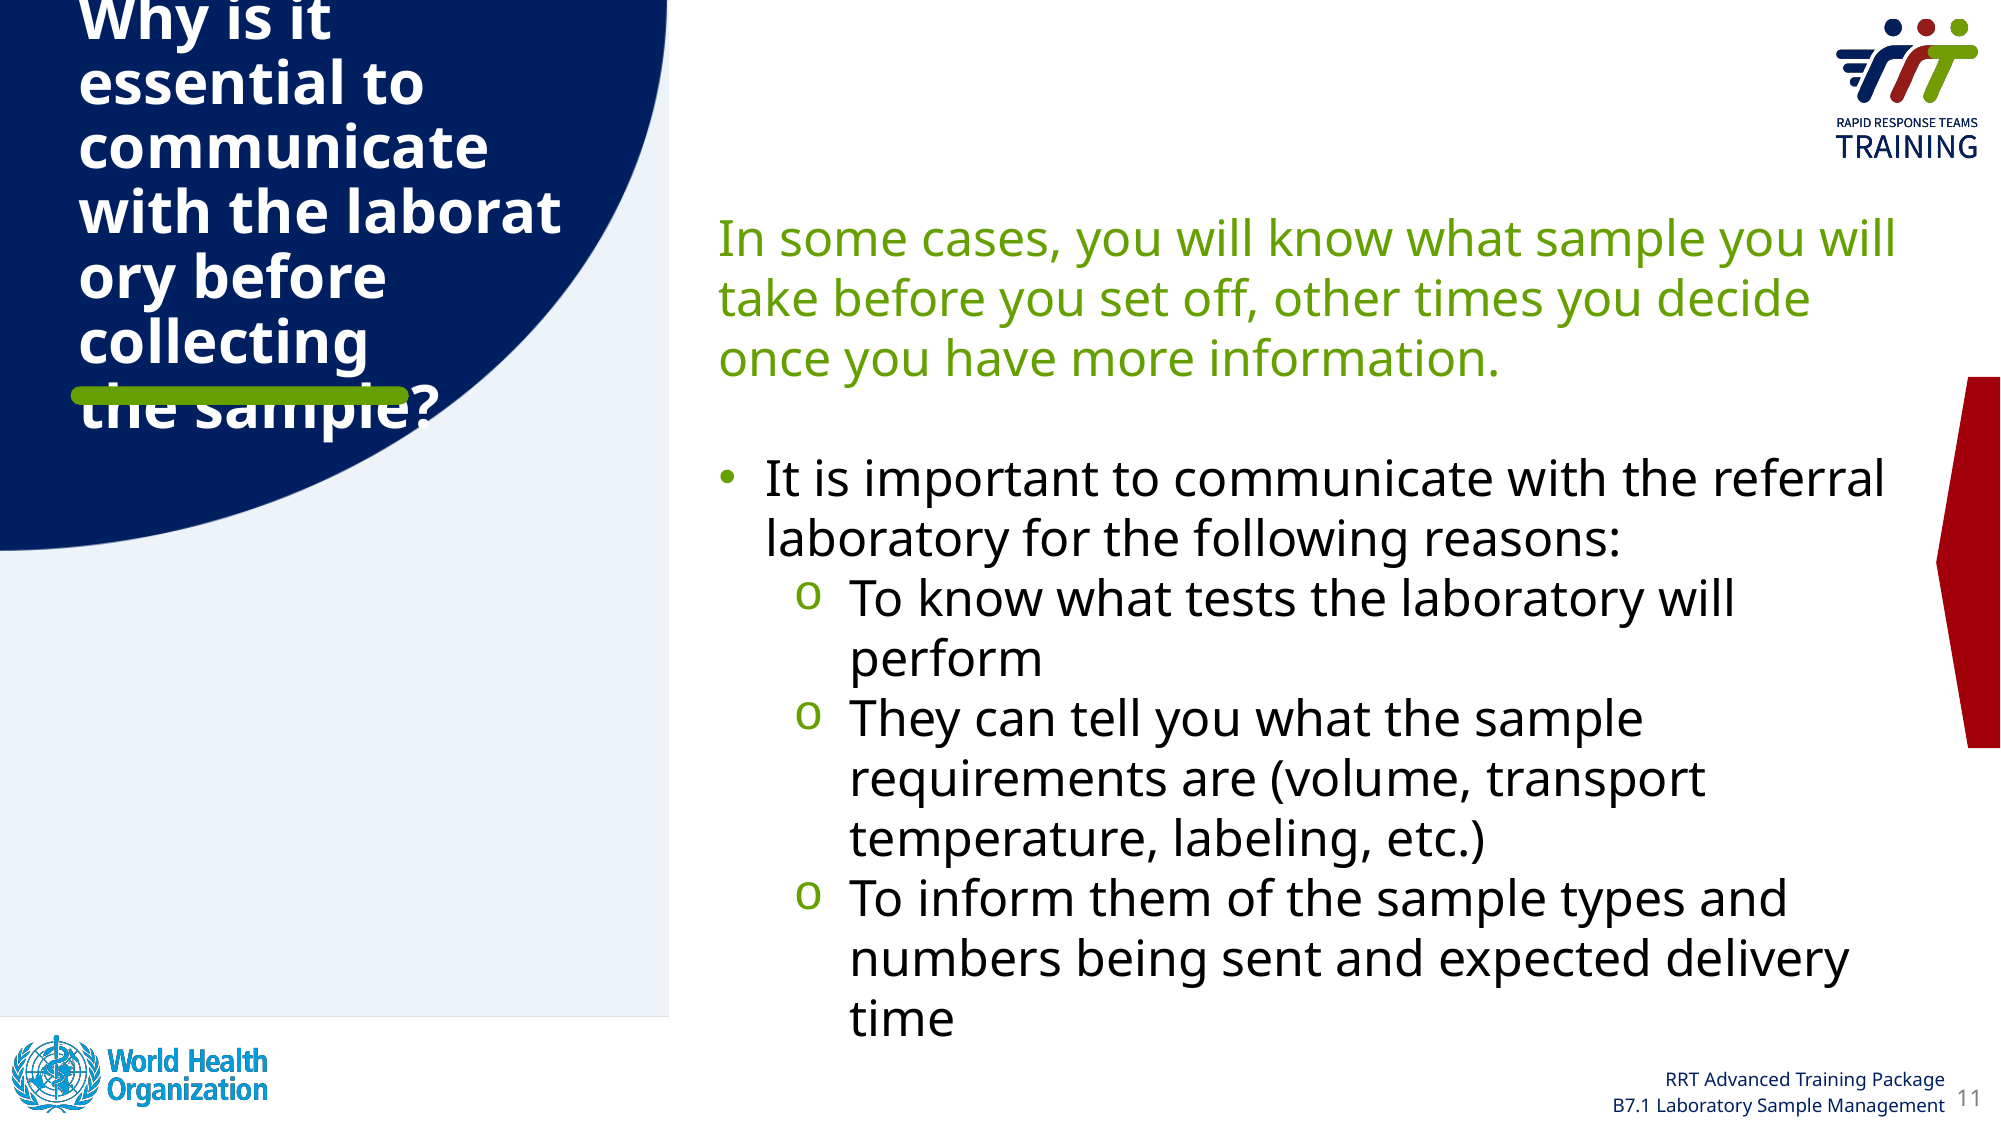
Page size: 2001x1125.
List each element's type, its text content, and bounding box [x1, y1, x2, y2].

picture [0, 0, 669, 1018]
picture [34, 1054, 43, 1078]
picture [30, 1083, 37, 1091]
title Why is it essential to communicate with the laboratory before collecting the sample? [70, 0, 607, 430]
picture [46, 1056, 54, 1062]
picture [40, 1062, 47, 1070]
picture [22, 1062, 26, 1077]
picture [71, 1053, 90, 1091]
picture [36, 1088, 78, 1105]
picture [50, 1108, 62, 1113]
picture [59, 1035, 267, 1113]
text_box In some cases, you will know what sample you will take before you set off, other times you decide once you have more information. It is important to communicate with the referral laboratory for the following reasons: To know what tests the laboratory will perform They can tell you what the sample requirements are (volume, transport temperature, labeling, etc.) To inform them of the sample types and numbers being sent and expected delivery time [709, 197, 1915, 1125]
picture [1835, 19, 1978, 167]
picture [24, 1054, 36, 1087]
text_box [70, 386, 409, 405]
picture [12, 1035, 54, 1068]
picture [12, 1083, 48, 1113]
